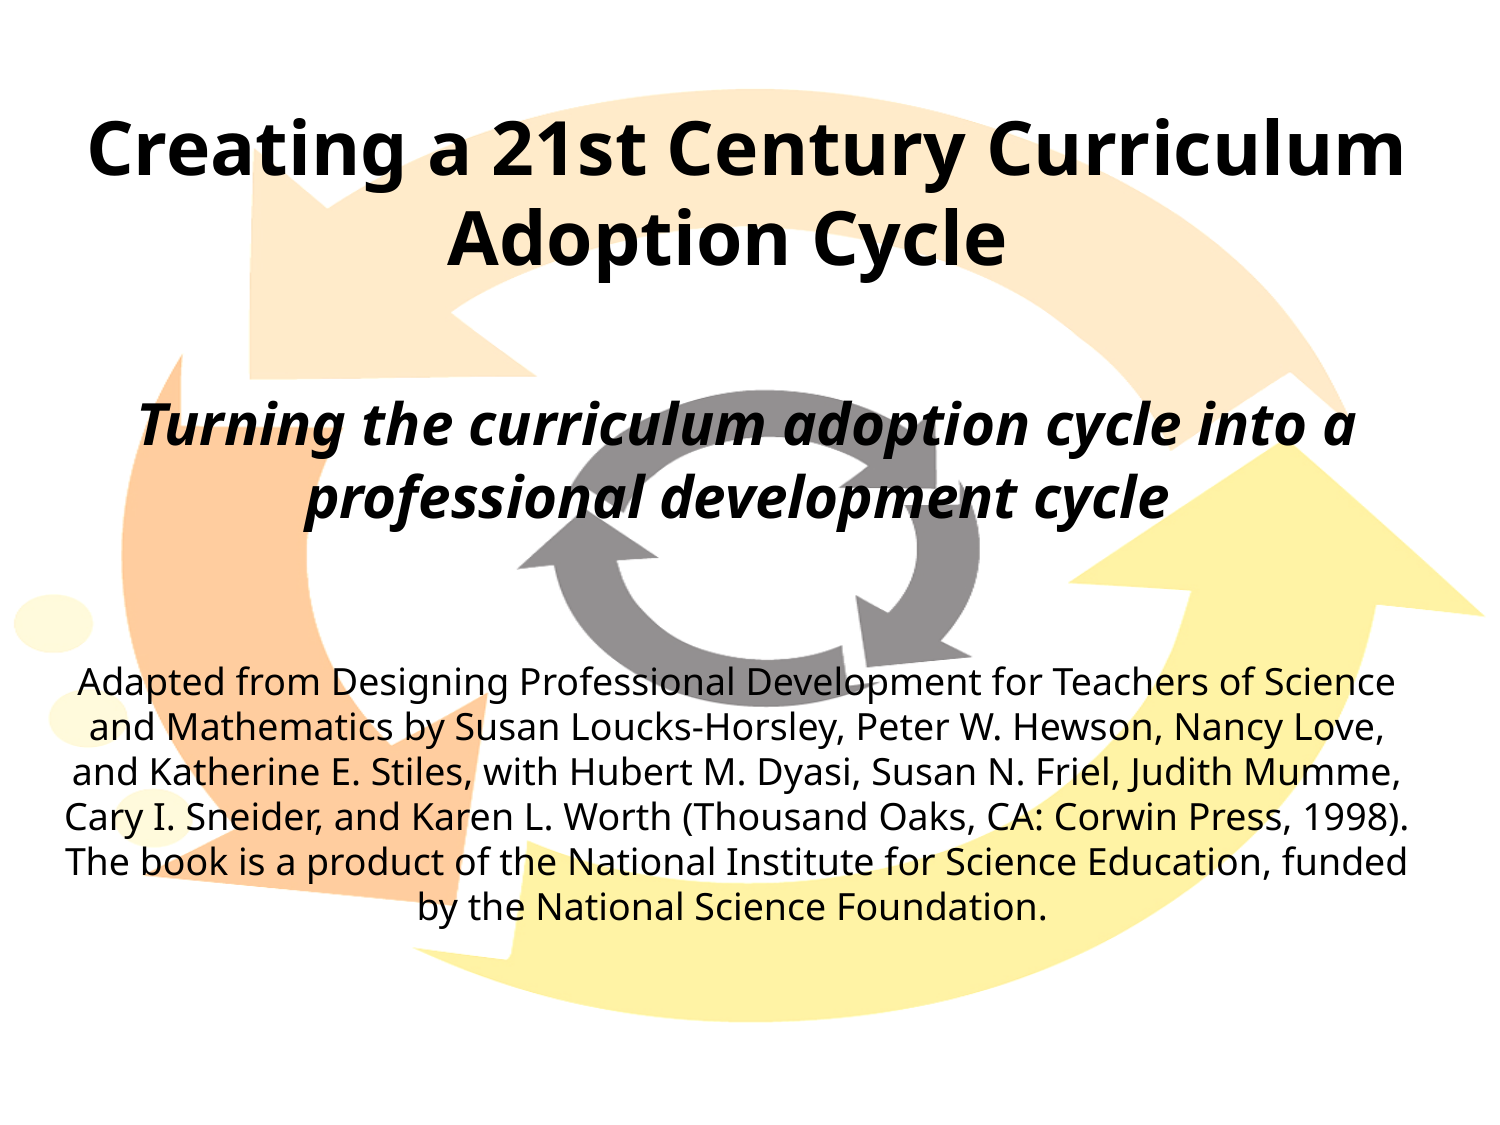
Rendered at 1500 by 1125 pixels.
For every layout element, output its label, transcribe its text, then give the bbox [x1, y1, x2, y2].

title Creating a 21st Century Curriculum Adoption Cycle Turning the curriculum adoption cycle into a professional development cycle [37, 149, 1438, 392]
subtitle Adapted from Designing Professional Development for Teachers of Science and Mathematics by Susan Loucks-Horsley, Peter W. Hewson, Nancy Love, and Katherine E. Stiles, with Hubert M. Dyasi, Susan N. Friel, Judith Mumme, Cary I. Sneider, and Karen L. Worth (Thousand Oaks, CA: Corwin Press, 1998). The book is a product of the National Institute for Science Education, funded by the National Science Foundation. [37, 649, 1438, 938]
